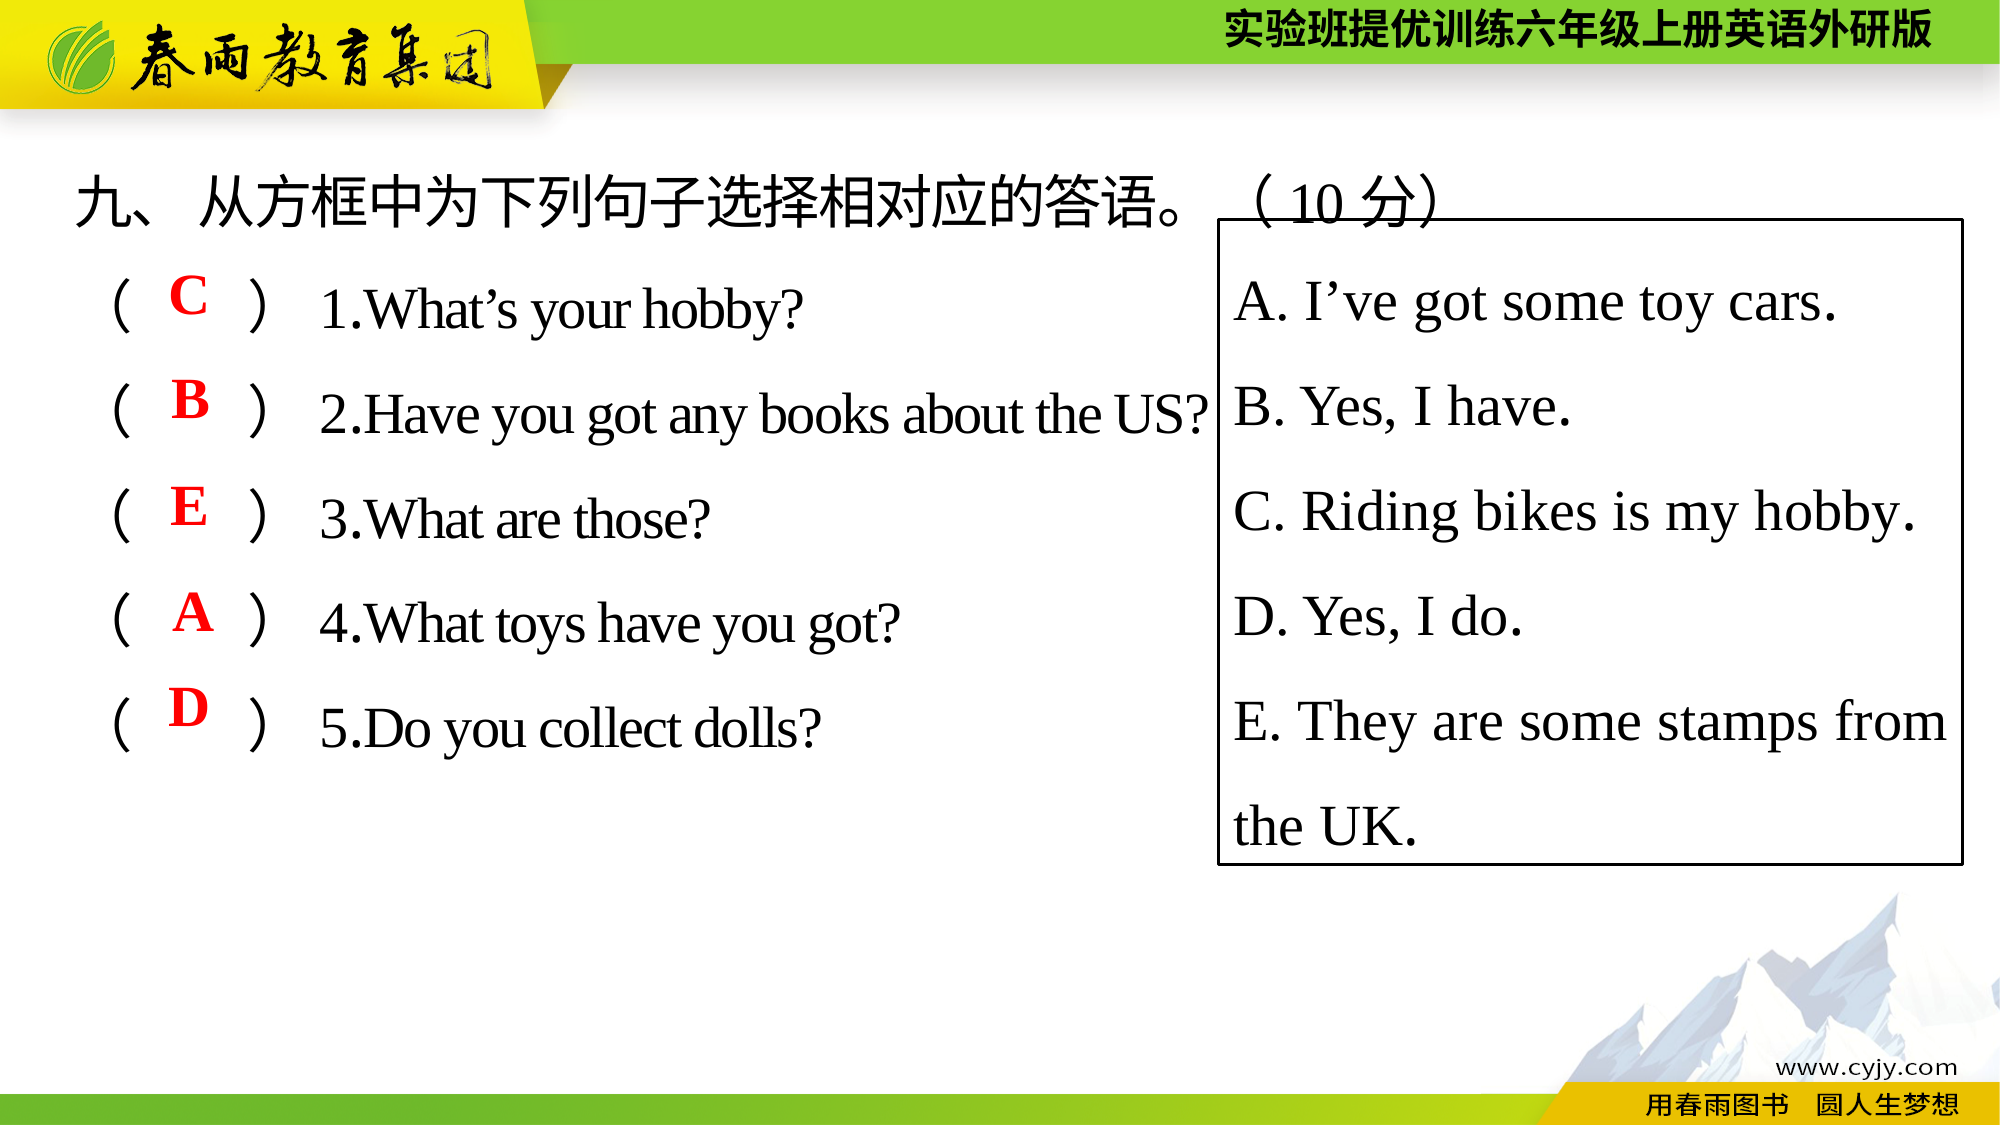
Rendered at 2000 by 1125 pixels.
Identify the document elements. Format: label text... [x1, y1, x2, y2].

text_box C [153, 249, 226, 334]
list 九、 从方框中为下列句子选择相对应的答语。（10分） （ ）1.What’s your hobby? （ ）2.Have you got any books about the US? （ ）3.What are those? （ ）4.What toys have you got? （ ）5.Do you collect dolls? [59, 122, 1944, 761]
text_box E [155, 459, 224, 545]
text_box A. I’ve got some toy cars. B. Yes, I have. C. Riding bikes is my hobby. D. Yes, I do. E. They are some stamps from the UK. [1218, 219, 1963, 865]
picture [0, 0, 2000, 1125]
text_box B [157, 352, 226, 438]
text_box A [157, 565, 230, 651]
text_box D [153, 661, 226, 746]
